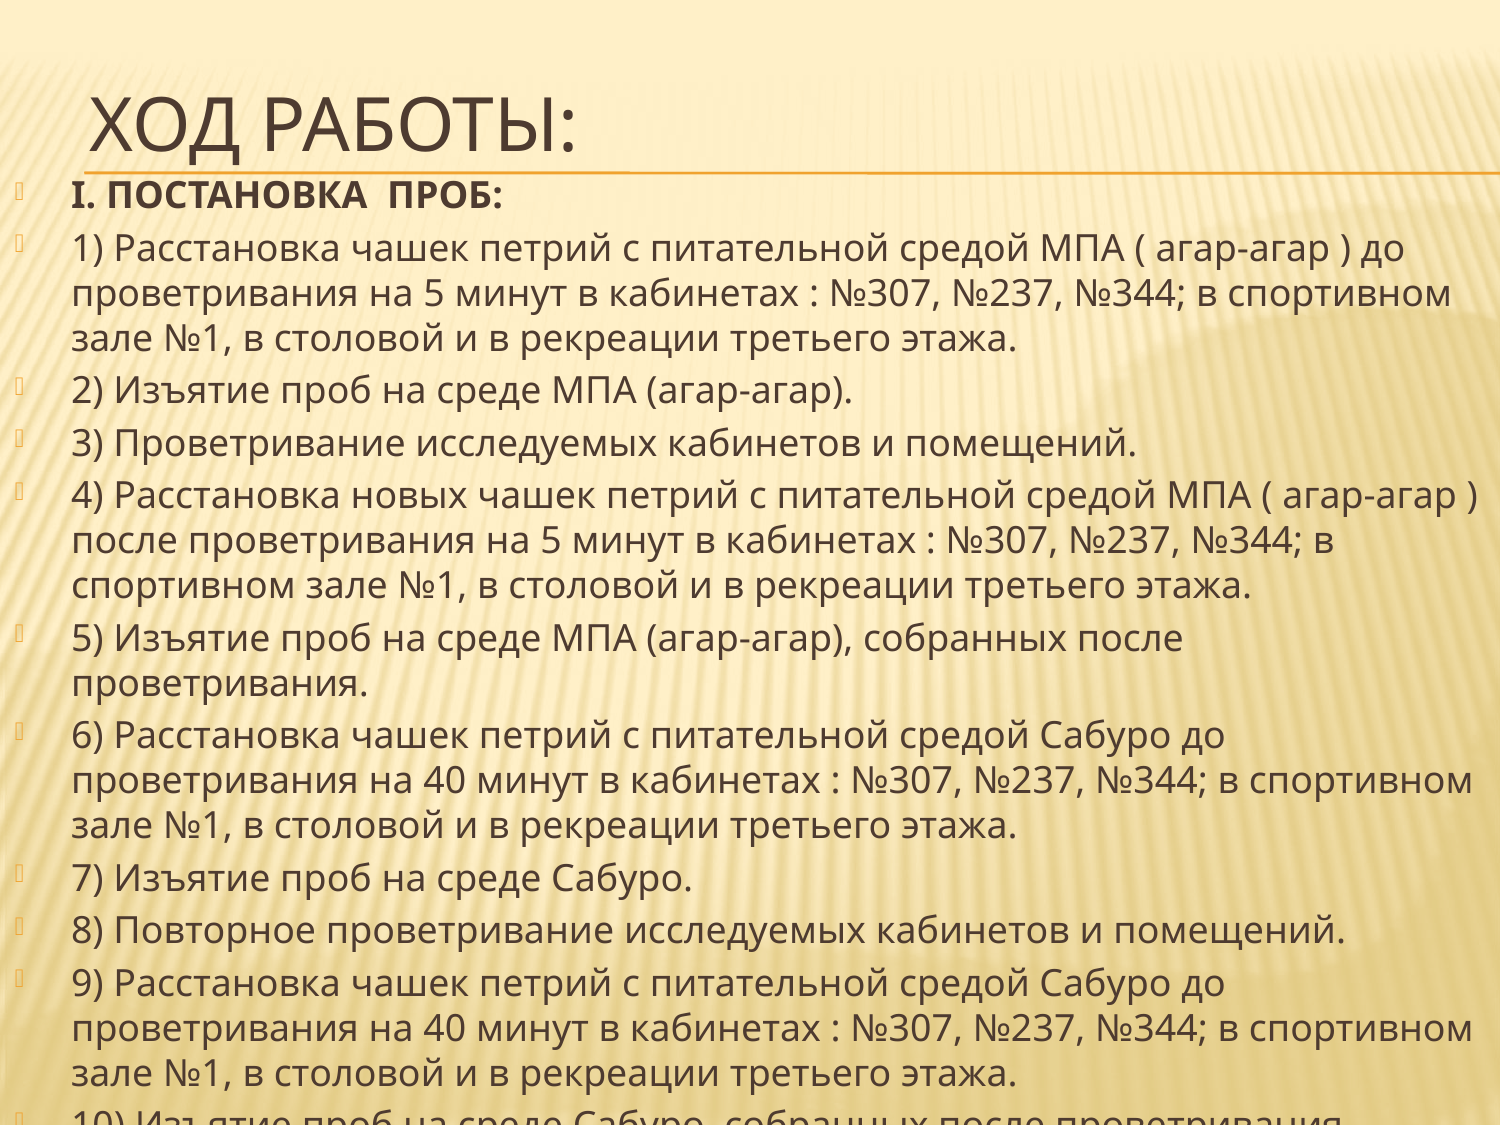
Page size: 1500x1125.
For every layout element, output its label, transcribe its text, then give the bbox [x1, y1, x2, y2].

list I. ПОСТАНОВКА ПРОБ: 1) Расстановка чашек петрий с питательной средой МПА ( агар-агар ) до проветривания на 5 минут в кабинетах : №307, №237, №344; в спортивном зале №1, в столовой и в рекреации третьего этажа. 2) Изъятие проб на среде МПА (агар-агар). 3) Проветривание исследуемых кабинетов и помещений. 4) Расстановка новых чашек петрий с питательной средой МПА ( агар-агар ) после проветривания на 5 минут в кабинетах : №307, №237, №344; в спортивном зале №1, в столовой и в рекреации третьего этажа. 5) Изъятие проб на среде МПА (агар-агар), собранных после проветривания. 6) Расстановка чашек петрий с питательной средой Сабуро до проветривания на 40 минут в кабинетах : №307, №237, №344; в спортивном зале №1, в столовой и в рекреации третьего этажа. 7) Изъятие проб на среде Сабуро. 8) Повторное проветривание исследуемых кабинетов и помещений. 9) Расстановка чашек петрий с питательной средой Сабуро до проветривания на 40 минут в кабинетах : №307, №237, №344; в спортивном зале №1, в столовой и в рекреации третьего этажа. 10) Изъятие проб на среде Сабуро, собранных после проветривания. [0, 164, 1500, 1125]
title Ход работы: [75, 46, 1500, 164]
